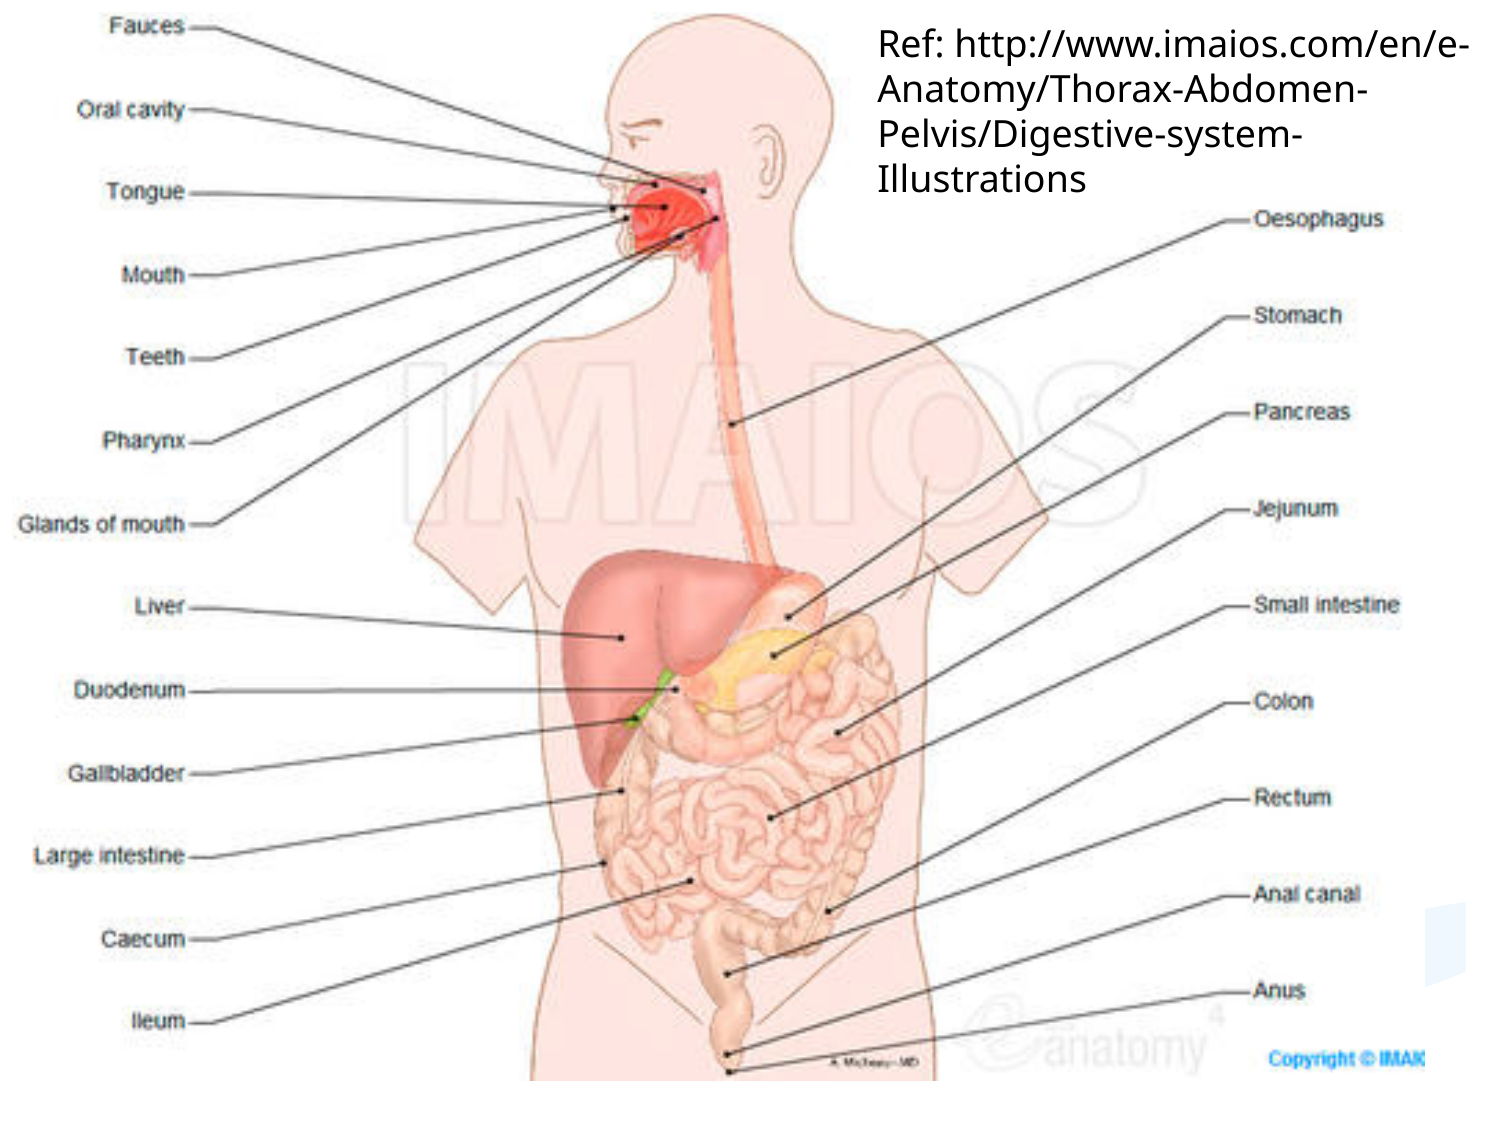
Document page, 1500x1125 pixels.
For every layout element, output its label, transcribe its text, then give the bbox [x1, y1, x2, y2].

picture [12, 12, 1426, 1081]
text_box Ref: http://www.imaios.com/en/e-Anatomy/Thorax-Abdomen-Pelvis/Digestive-system-Illustrations [1426, 12, 1488, 208]
